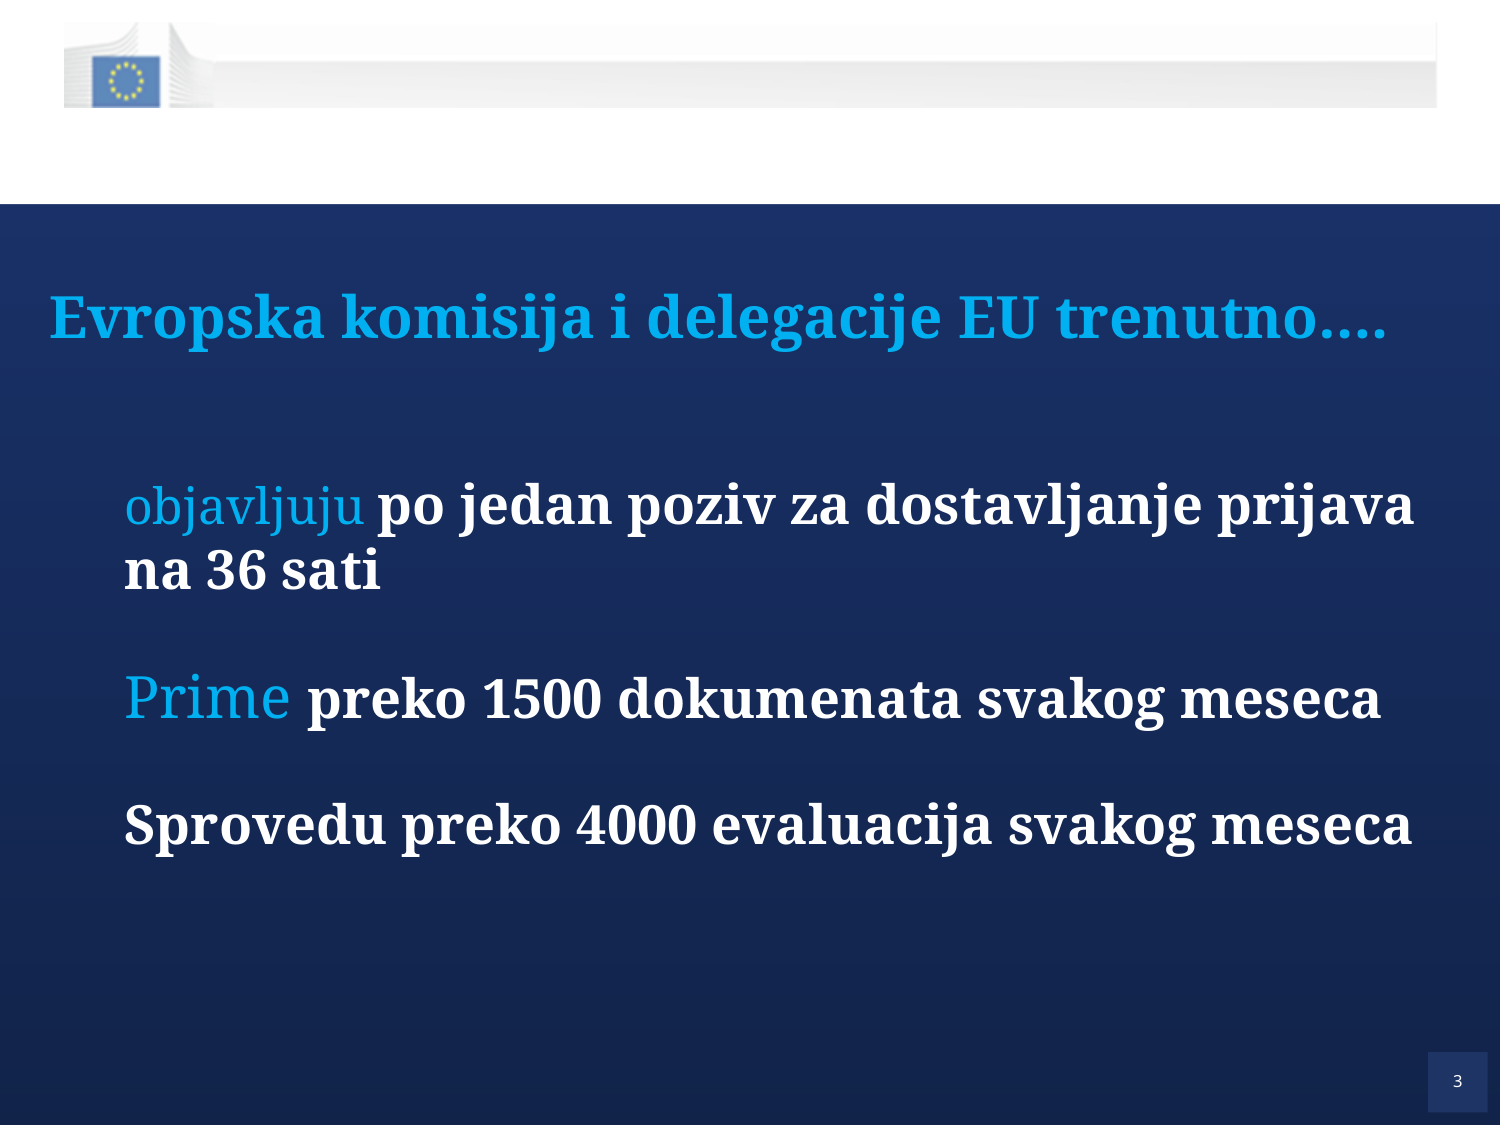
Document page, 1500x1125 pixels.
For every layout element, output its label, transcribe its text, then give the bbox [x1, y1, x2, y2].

text_box [0, 112, 1500, 206]
picture [64, 22, 1439, 108]
slide_number 3 [1428, 1052, 1488, 1113]
text_box Evropska komisija i delegacije EU trenutno…. objavljuju po jedan poziv za dostavljanje prijava na 36 sati Prime preko 1500 dokumenata svakog meseca Sprovedu preko 4000 evaluacija svakog meseca [34, 272, 1464, 923]
